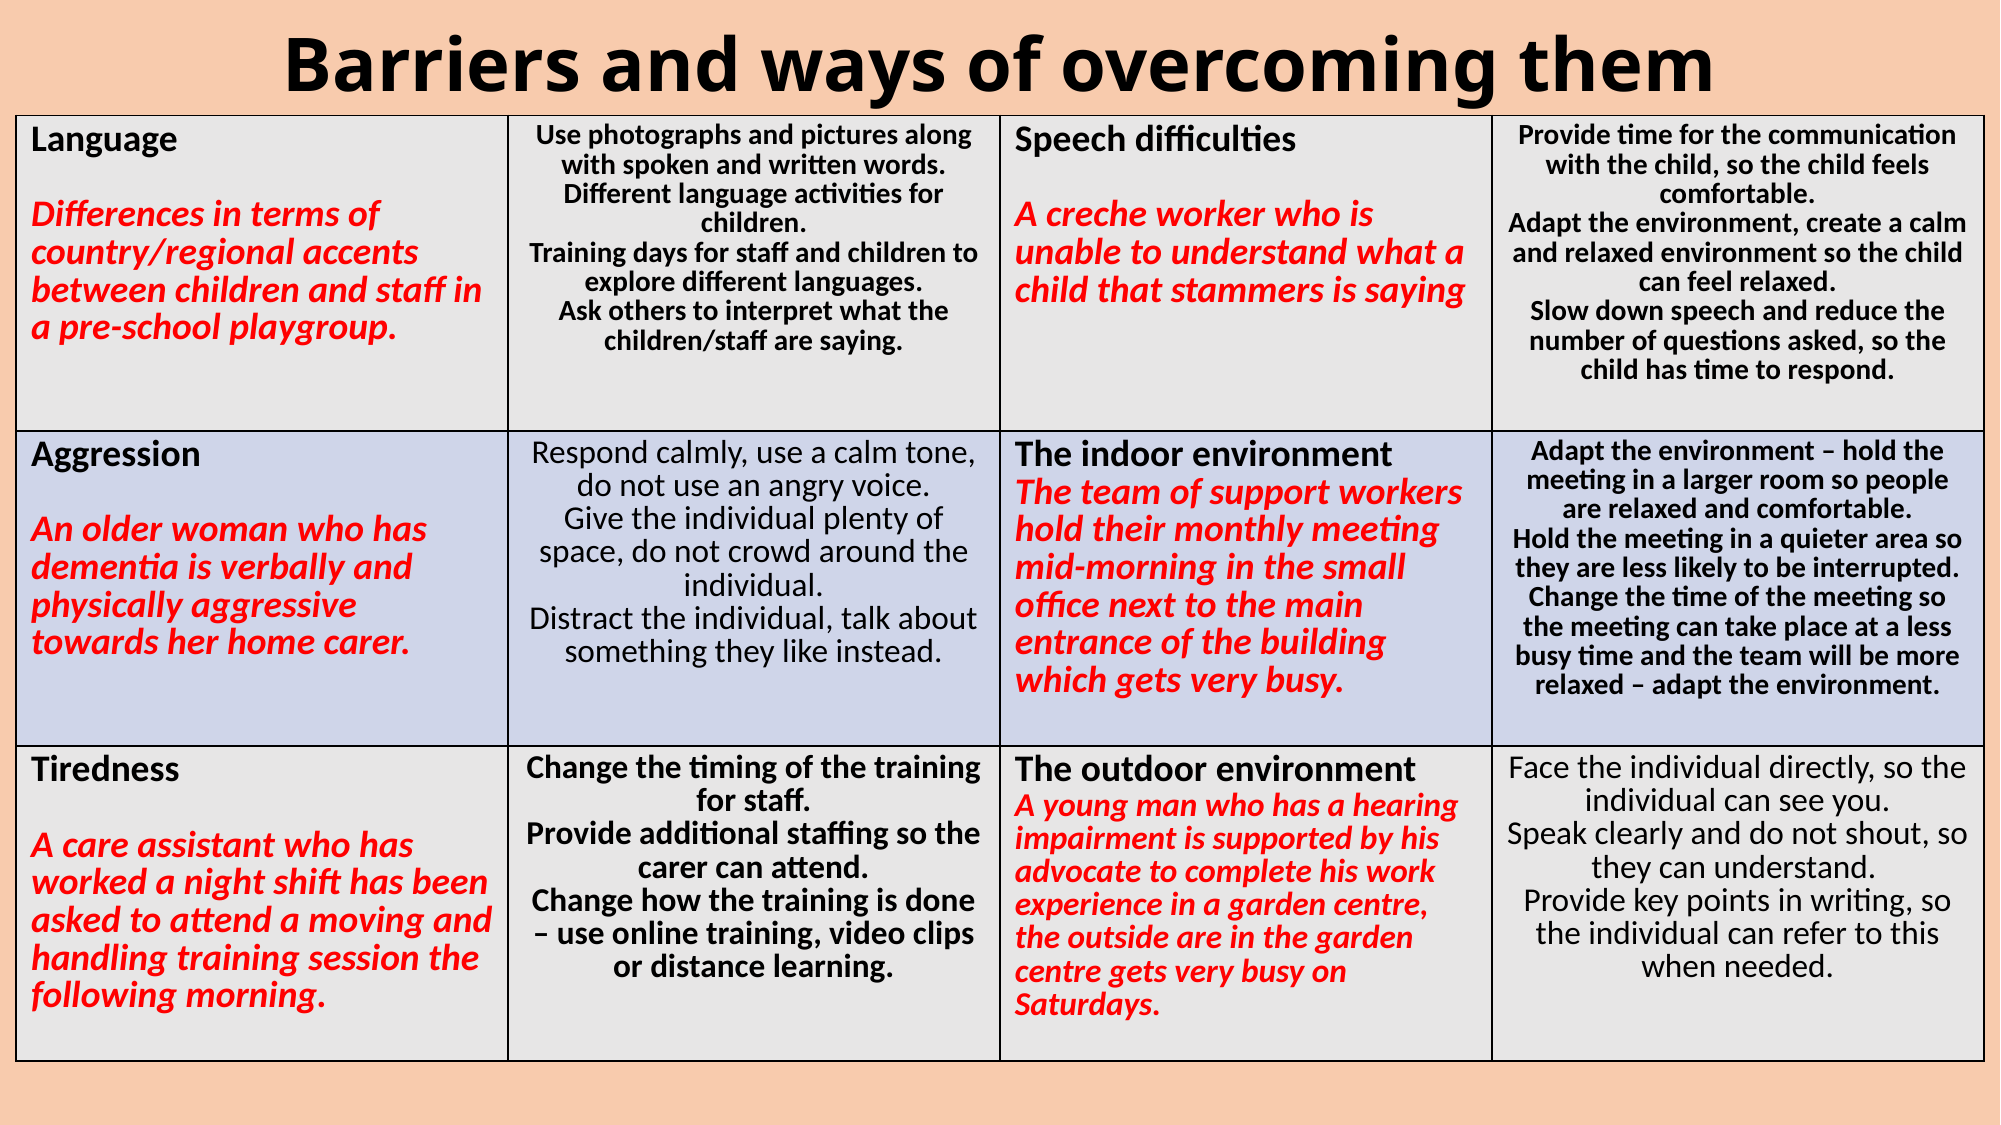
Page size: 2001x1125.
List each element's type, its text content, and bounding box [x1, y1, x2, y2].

table_header Use photographs and pictures along with spoken and written words. Different language activities for children. Training days for staff and children to explore different languages. Ask others to interpret what the children/staff are saying. [509, 116, 999, 430]
table_cell The indoor environment The team of support workers hold their monthly meeting mid-morning in the small office next to the main entrance of the building which gets very busy. [1001, 432, 1491, 745]
table_cell Respond calmly, use a calm tone, do not use an angry voice. Give the individual plenty of space, do not crowd around the individual. Distract the individual, talk about something they like instead. [509, 432, 999, 745]
table_cell Aggression An older woman who has dementia is verbally and physically aggressive towards her home carer. [17, 432, 507, 745]
table_header Speech difficulties A creche worker who is unable to understand what a child that stammers is saying [1001, 116, 1491, 430]
table_header Provide time for the communication with the child, so the child feels comfortable. Adapt the environment, create a calm and relaxed environment so the child can feel relaxed. Slow down speech and reduce the number of questions asked, so the child has time to respond. [1493, 116, 1983, 430]
table_cell Tiredness A care assistant who has worked a night shift has been asked to attend a moving and handling training session the following morning. [17, 747, 507, 1060]
table_cell Face the individual directly, so the individual can see you. Speak clearly and do not shout, so they can understand. Provide key points in writing, so the individual can refer to this when needed. [1493, 747, 1983, 1060]
table_header Language Differences in terms of country/regional accents between children and staff in a pre-school playgroup. [17, 116, 507, 430]
table_cell Change the timing of the training for staff. Provide additional staffing so the carer can attend. Change how the training is done – use online training, video clips or distance learning. [509, 747, 999, 1060]
table_cell The outdoor environment A young man who has a hearing impairment is supported by his advocate to complete his work experience in a garden centre, the outside are in the garden centre gets very busy on Saturdays. [1001, 747, 1491, 1060]
table_cell Adapt the environment – hold the meeting in a larger room so people are relaxed and comfortable. Hold the meeting in a quieter area so they are less likely to be interrupted. Change the time of the meeting so the meeting can take place at a less busy time and the team will be more relaxed – adapt the environment. [1493, 432, 1983, 745]
title Barriers and ways of overcoming them [137, 18, 1863, 115]
